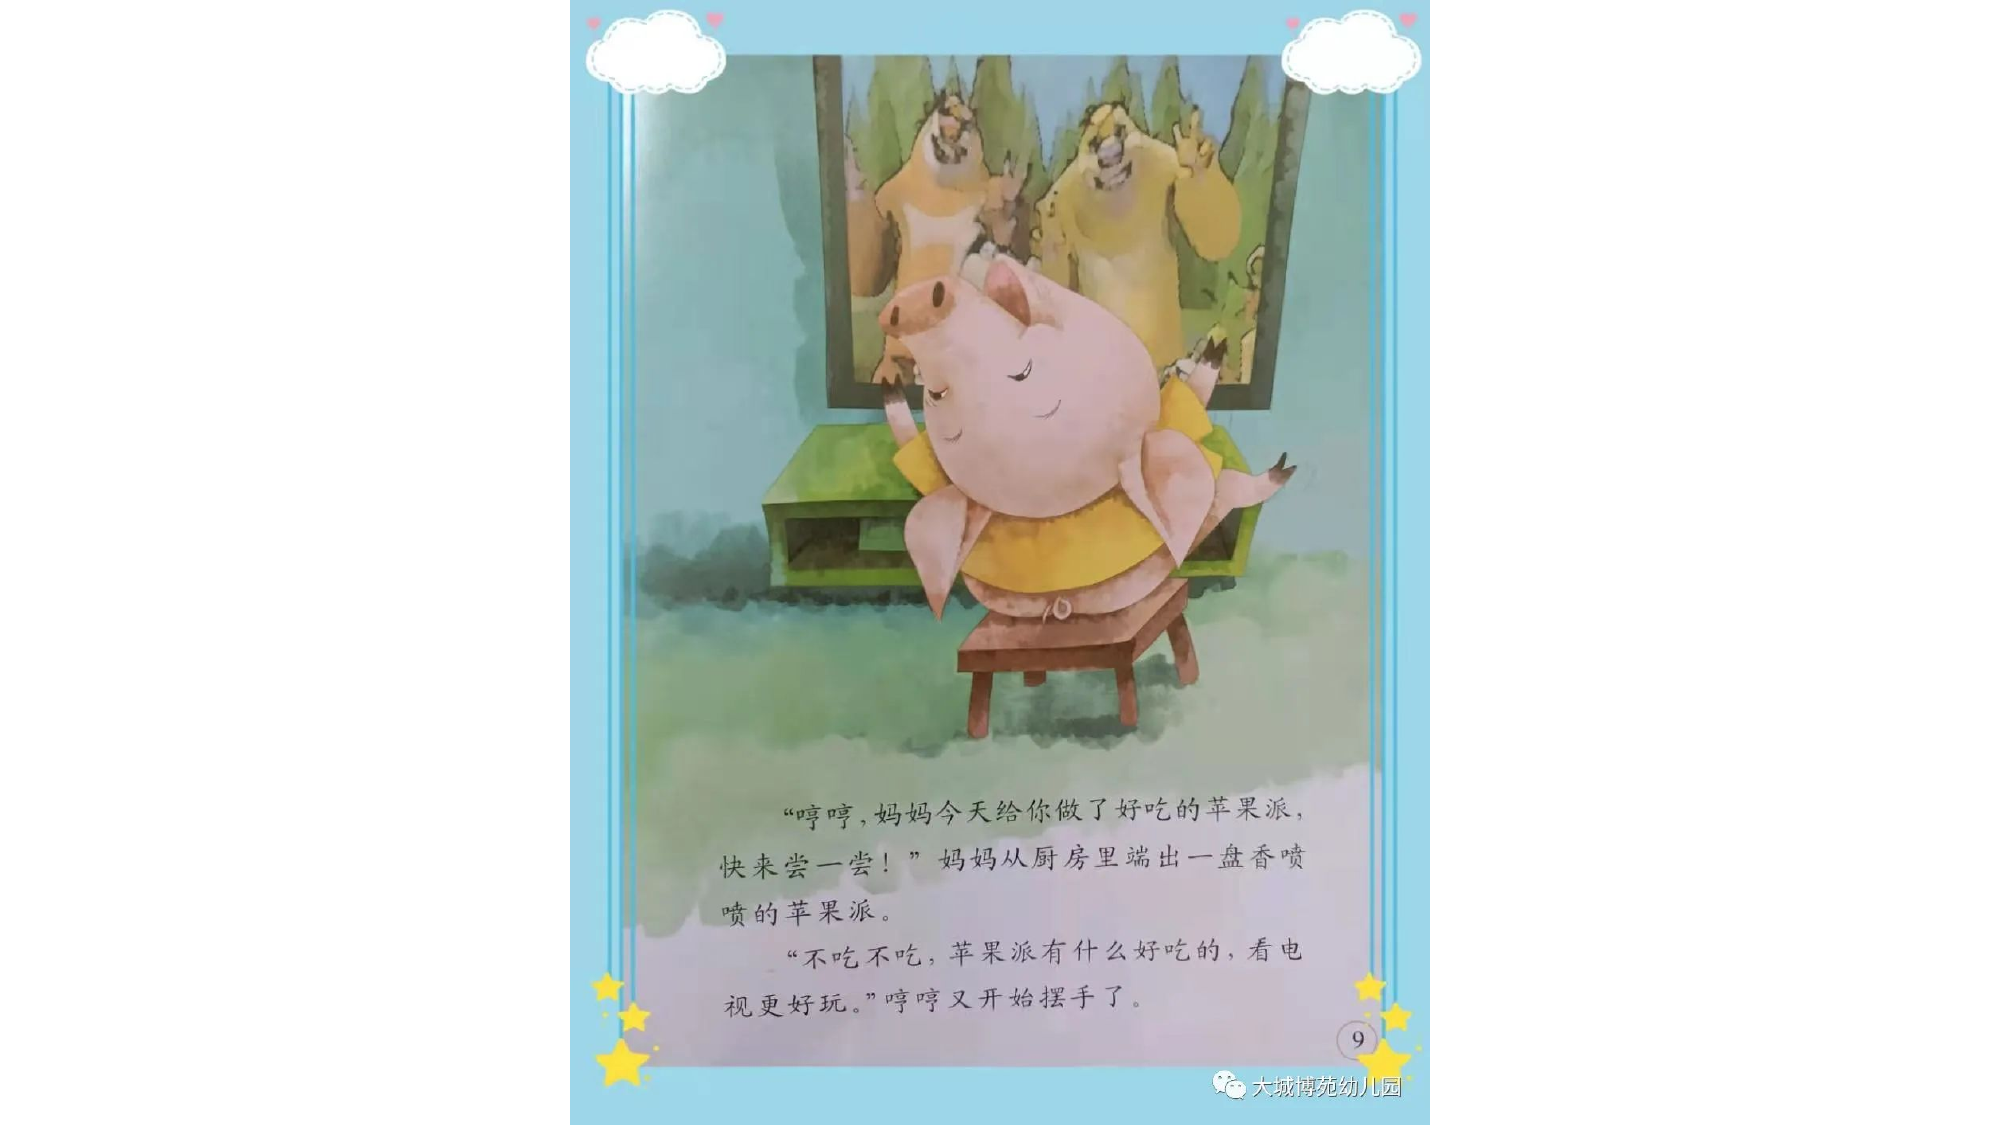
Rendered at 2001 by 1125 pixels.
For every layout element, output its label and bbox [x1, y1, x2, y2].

picture [570, 0, 1430, 1125]
